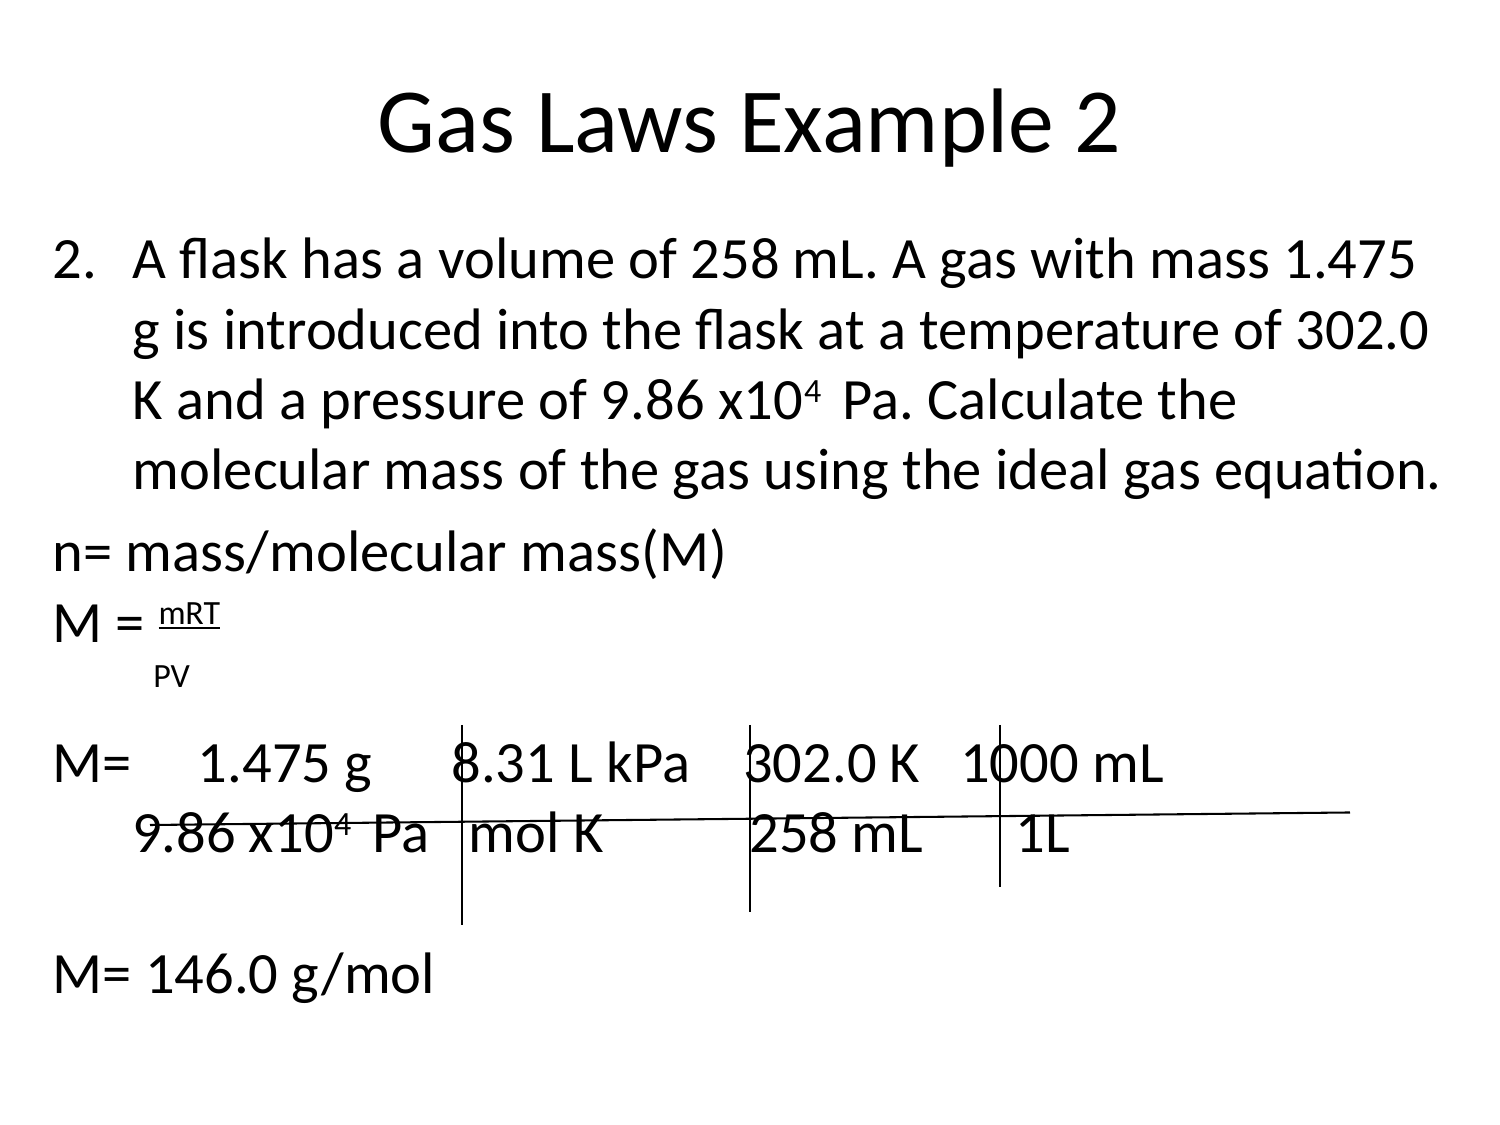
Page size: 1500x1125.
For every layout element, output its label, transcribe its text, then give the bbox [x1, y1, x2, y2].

list A flask has a volume of 258 mL. A gas with mass 1.475 g is introduced into the flask at a temperature of 302.0 K and a pressure of 9.86 x104 Pa. Calculate the molecular mass of the gas using the ideal gas equation. n= mass/molecular mass(M) M = mRT PV M= 1.475 g 8.31 L kPa 302.0 K 1000 mL 9.86 x104 Pa mol K 258 mL 1L M= 146.0 g/mol [37, 212, 1463, 1063]
title Gas Laws Example 2 [75, 45, 1425, 188]
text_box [149, 812, 1351, 826]
